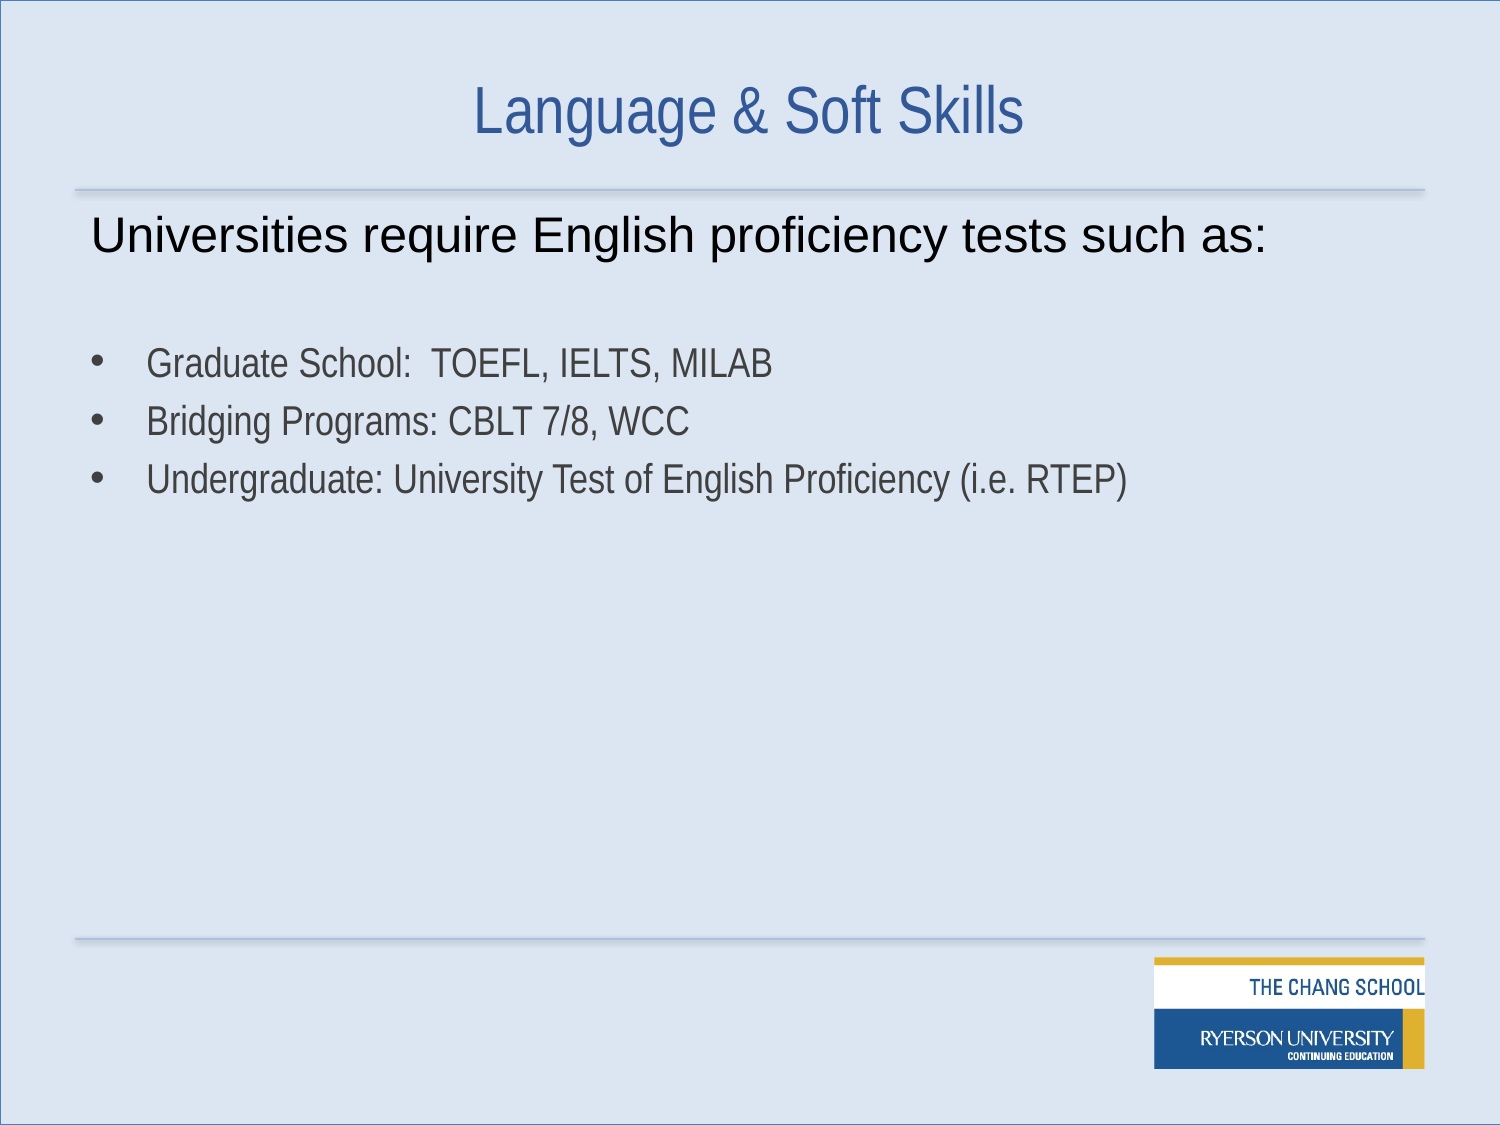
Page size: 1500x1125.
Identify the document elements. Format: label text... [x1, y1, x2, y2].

title Language & Soft Skills [74, 44, 1426, 169]
text_box Universities require English proficiency tests such as: [75, 195, 1284, 271]
list Graduate School: TOEFL, IELTS, MILAB Bridging Programs: CBLT 7/8, WCC Undergraduate: University Test of English Proficiency (i.e. RTEP) [74, 327, 1426, 661]
picture [1154, 957, 1425, 1069]
